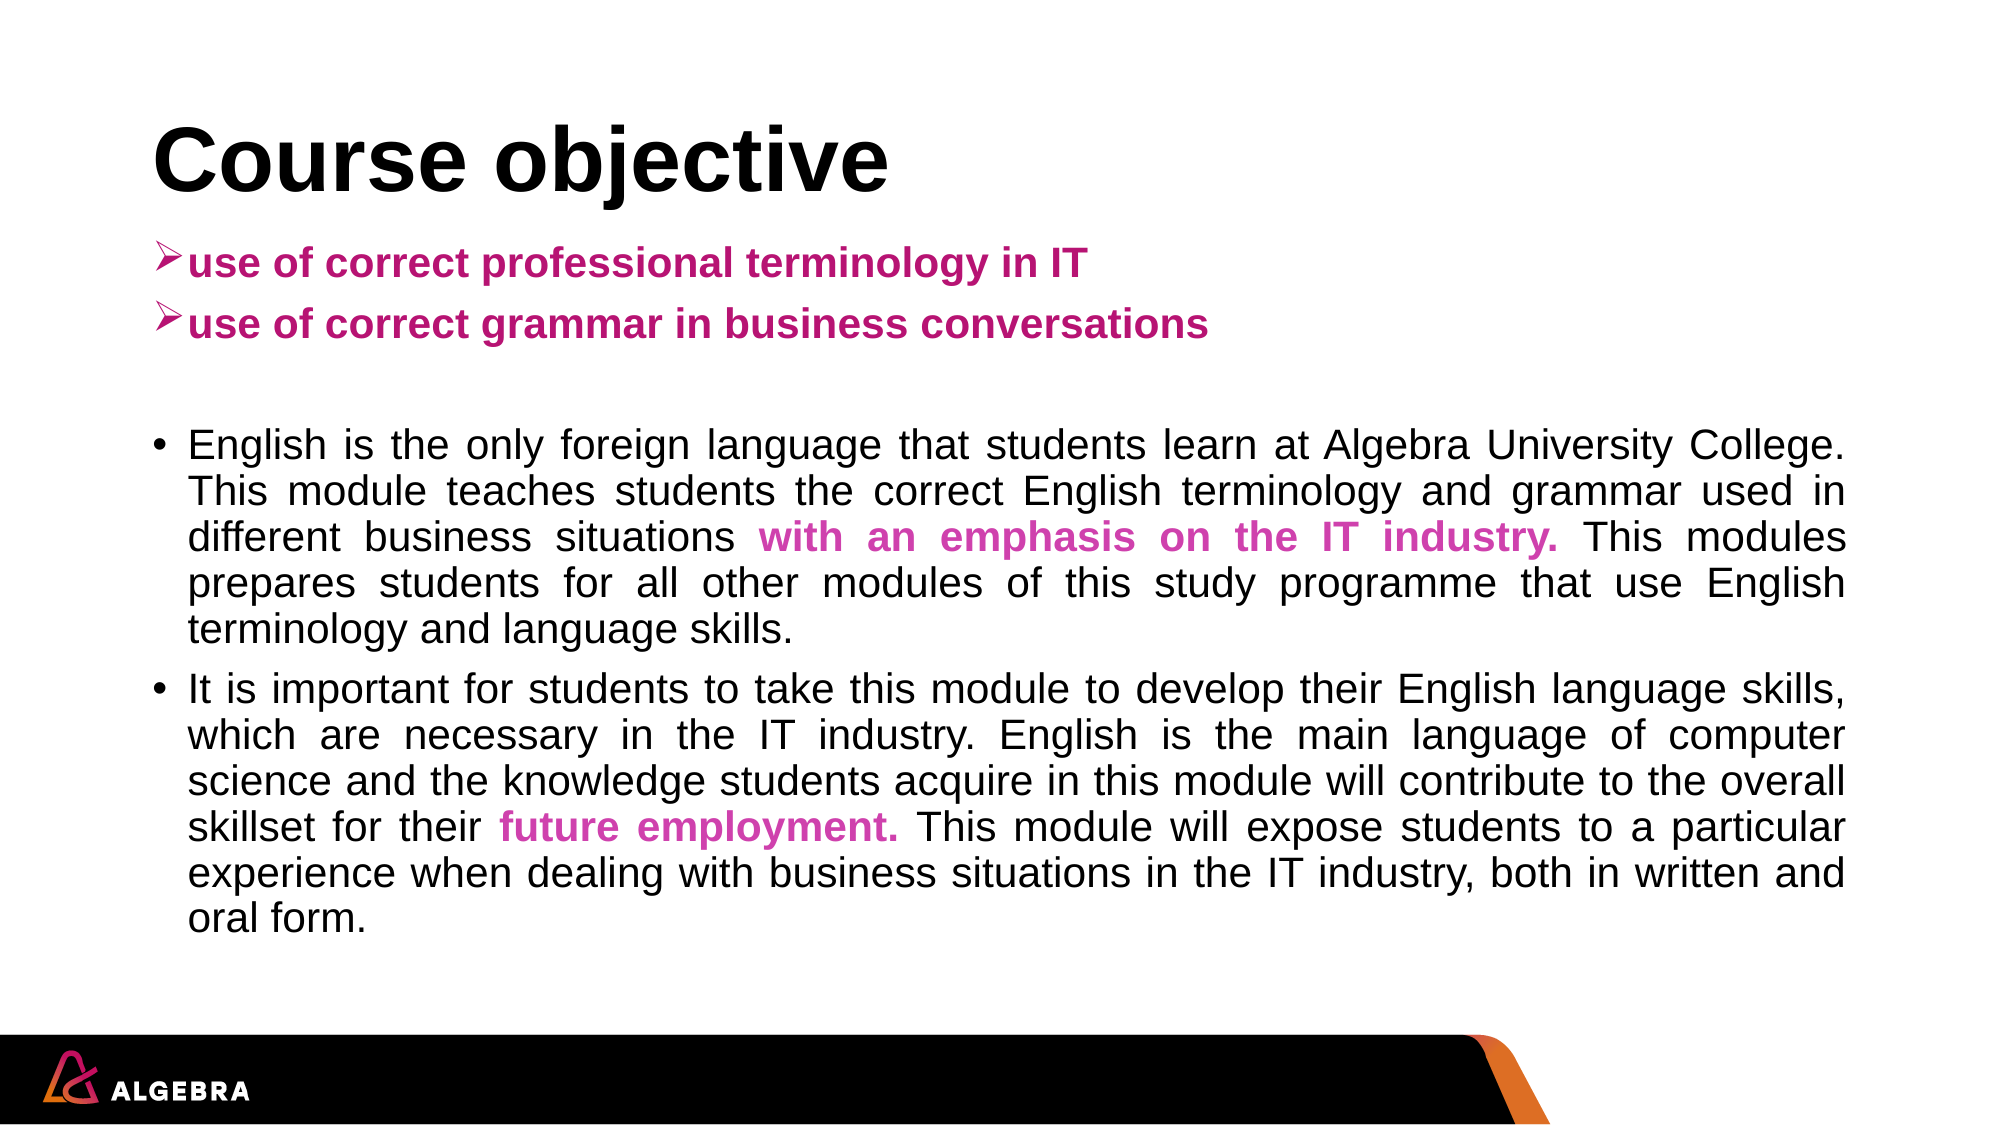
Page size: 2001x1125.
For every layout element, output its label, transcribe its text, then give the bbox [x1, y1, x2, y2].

list use of correct professional terminology in IT use of correct grammar in business conversations English is the only foreign language that students learn at Algebra University College. This module teaches students the correct English terminology and grammar used in different business situations with an emphasis on the IT industry. This modules prepares students for all other modules of this study programme that use English terminology and language skills. It is important for students to take this module to develop their English language skills, which are necessary in the IT industry. English is the main language of computer science and the knowledge students acquire in this module will contribute to the overall skillset for their future employment. This module will expose students to a particular experience when dealing with business situations in the IT industry, both in written and oral form. [137, 231, 1863, 951]
title Course objective [137, 52, 1863, 231]
picture [0, 1034, 1733, 1125]
